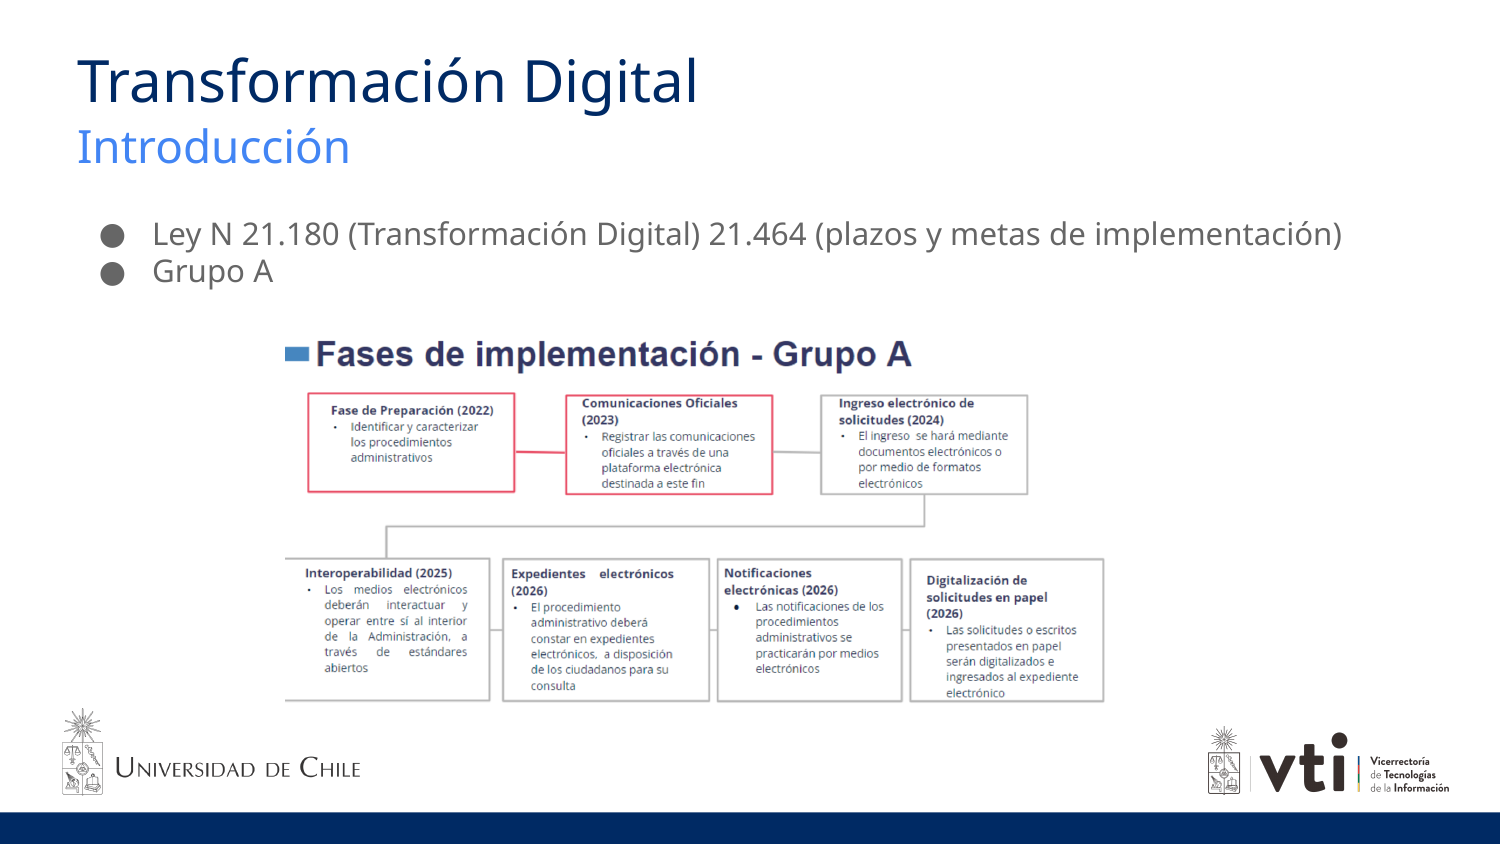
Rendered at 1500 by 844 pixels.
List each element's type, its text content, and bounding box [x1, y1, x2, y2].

picture [62, 317, 1107, 796]
title Transformación Digital [62, 39, 1330, 102]
list Introducción [62, 102, 1330, 182]
picture [1208, 726, 1449, 795]
text_box Ley N 21.180 (Transformación Digital) 21.464 (plazos y metas de implementación) Grupo A [62, 198, 1432, 401]
